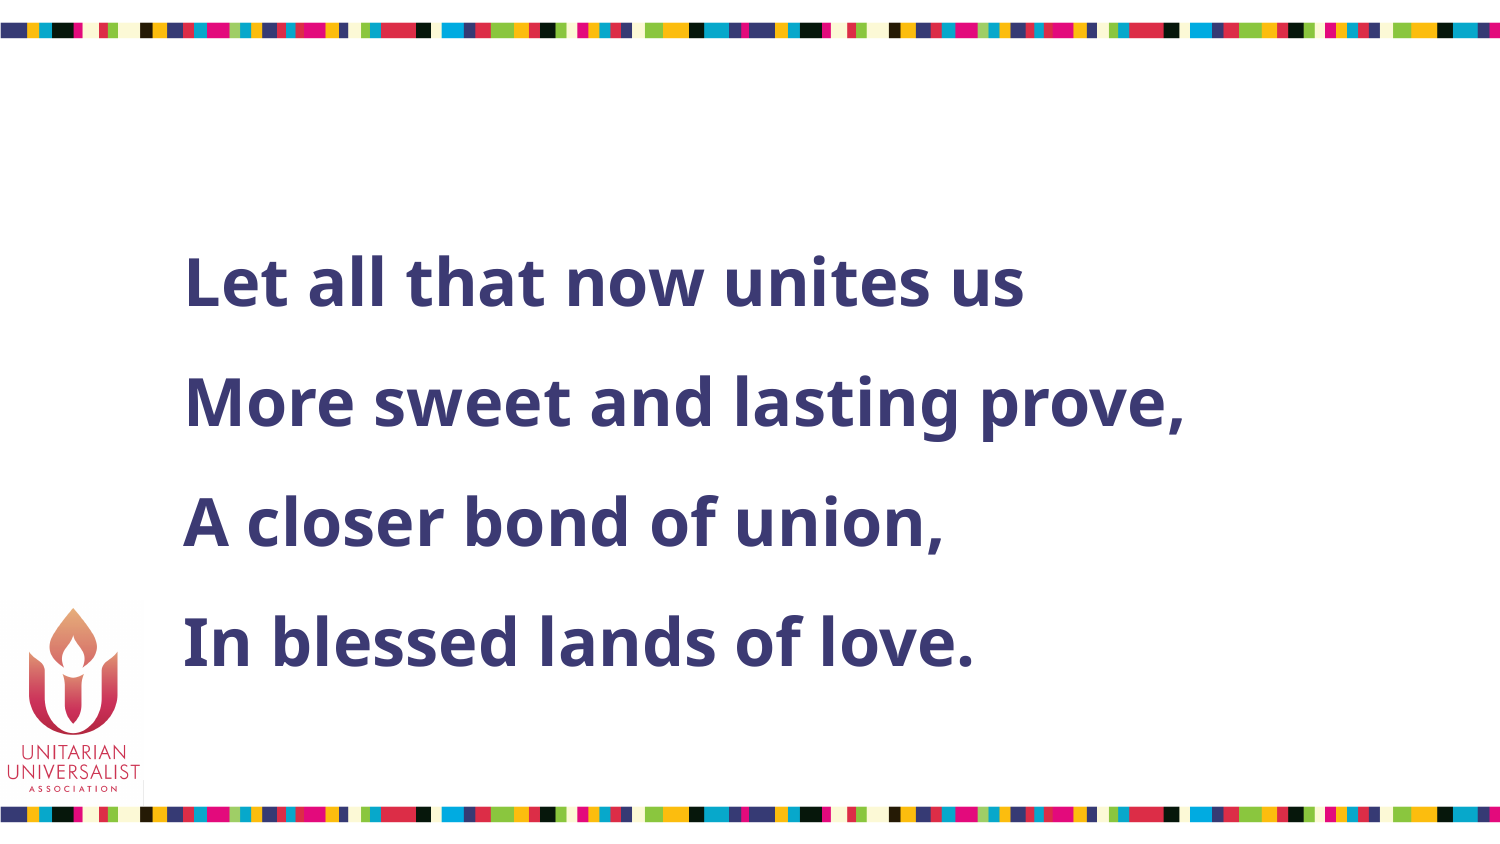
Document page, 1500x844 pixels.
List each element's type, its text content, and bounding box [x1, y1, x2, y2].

picture [0, 22, 1500, 40]
picture [0, 600, 1500, 824]
text_box Let all that now unites us More sweet and lasting prove, A closer bond of union, In blessed lands of love. [168, 184, 1421, 695]
